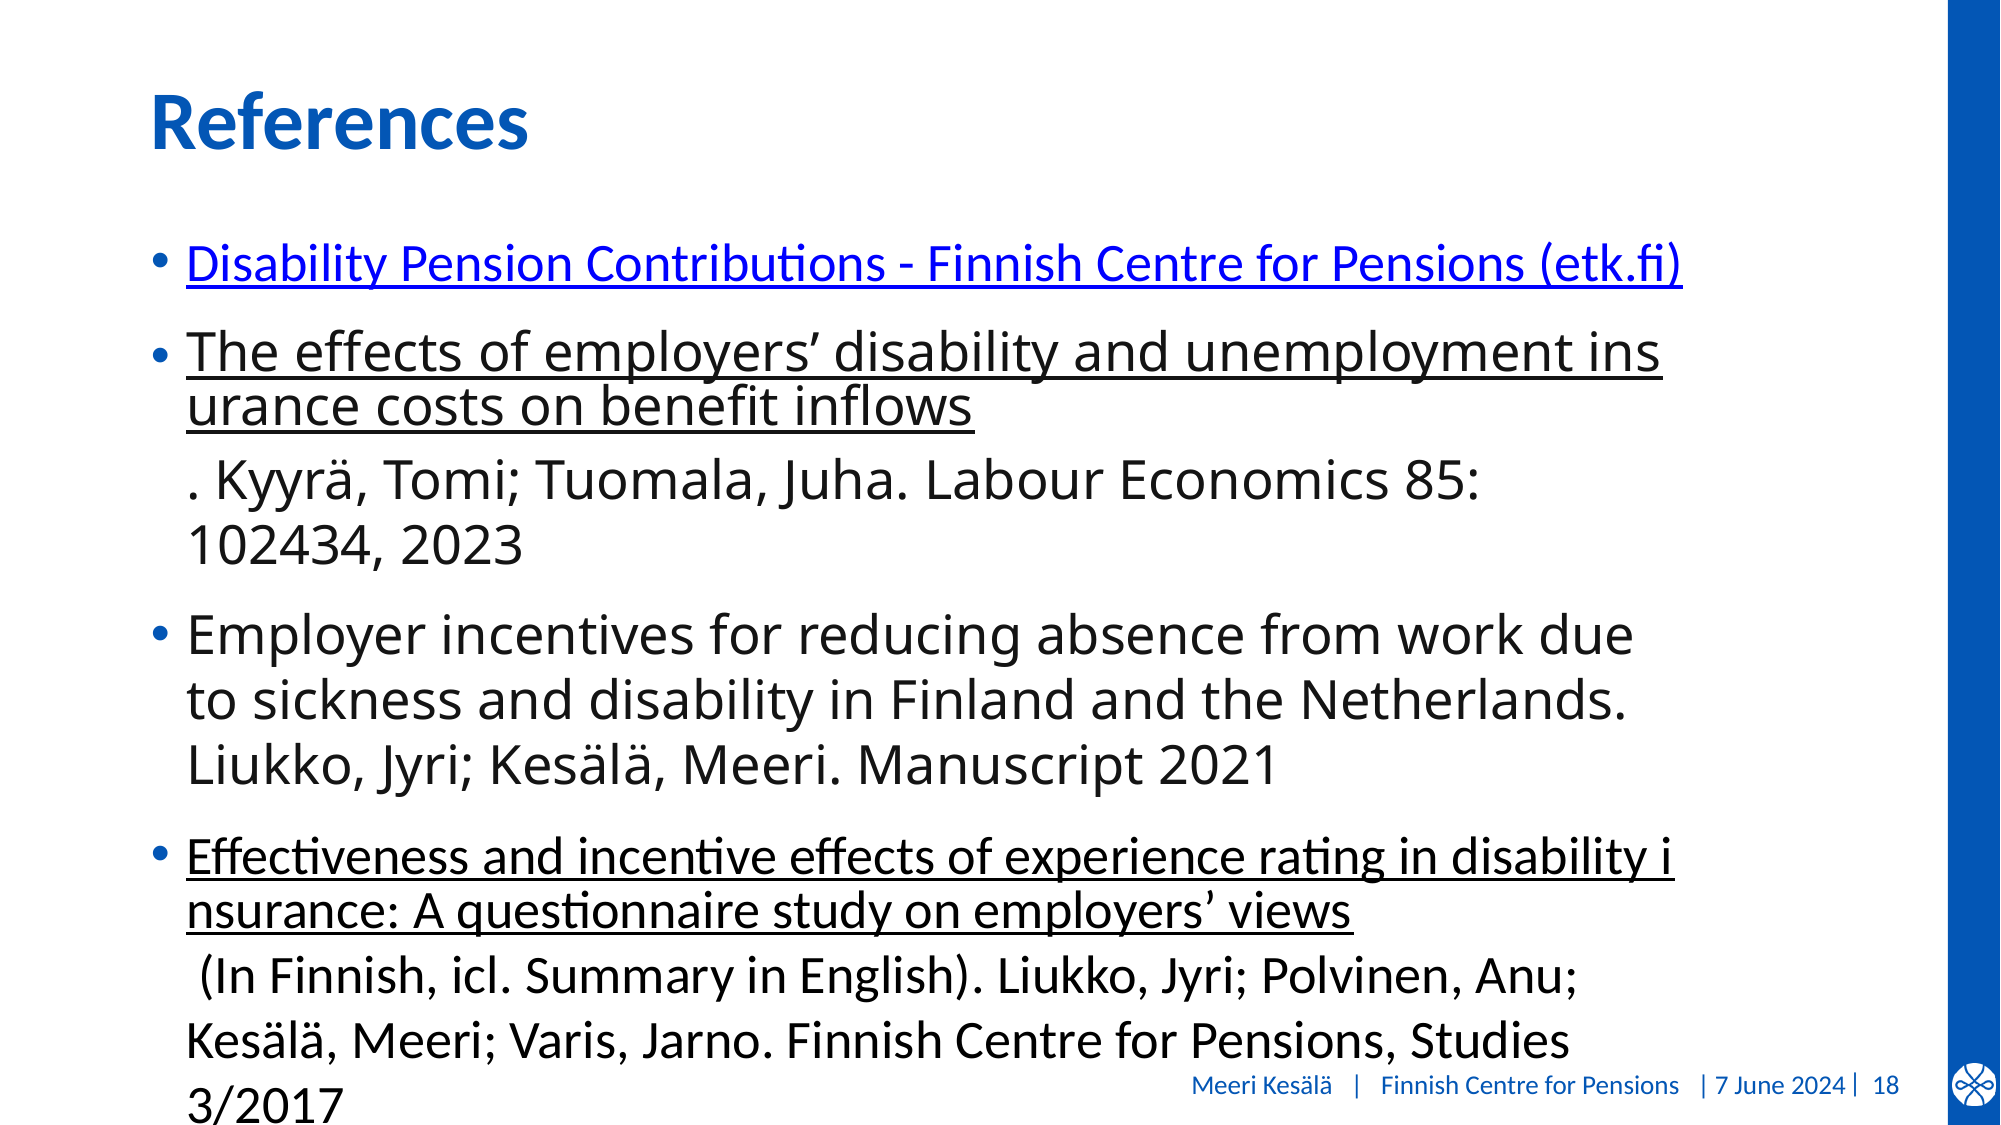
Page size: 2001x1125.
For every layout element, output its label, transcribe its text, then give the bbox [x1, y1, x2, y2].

list Disability Pension Contributions - Finnish Centre for Pensions (etk.fi) The effects of employers’ disability and unemployment insurance costs on benefit inflows. Kyyrä, Tomi; Tuomala, Juha. Labour Economics 85: 102434, 2023 Employer incentives for reducing absence from work due to sickness and disability in Finland and the Netherlands. Liukko, Jyri; Kesälä, Meeri. Manuscript 2021 Effectiveness and incentive effects of experience rating in disability insurance: A questionnaire study on employers’ views (In Finnish, icl. Summary in English). Liukko, Jyri; Polvinen, Anu; Kesälä, Meeri; Varis, Jarno. Finnish Centre for Pensions, Studies 3/2017 [135, 219, 1701, 988]
picture [1952, 1063, 1996, 1106]
title References [135, 59, 1701, 219]
slide_number 18 [1857, 1057, 1924, 1111]
footer Meeri Kesälä | Finnish Centre for Pensions | [729, 1057, 1722, 1111]
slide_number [1722, 1057, 1853, 1111]
